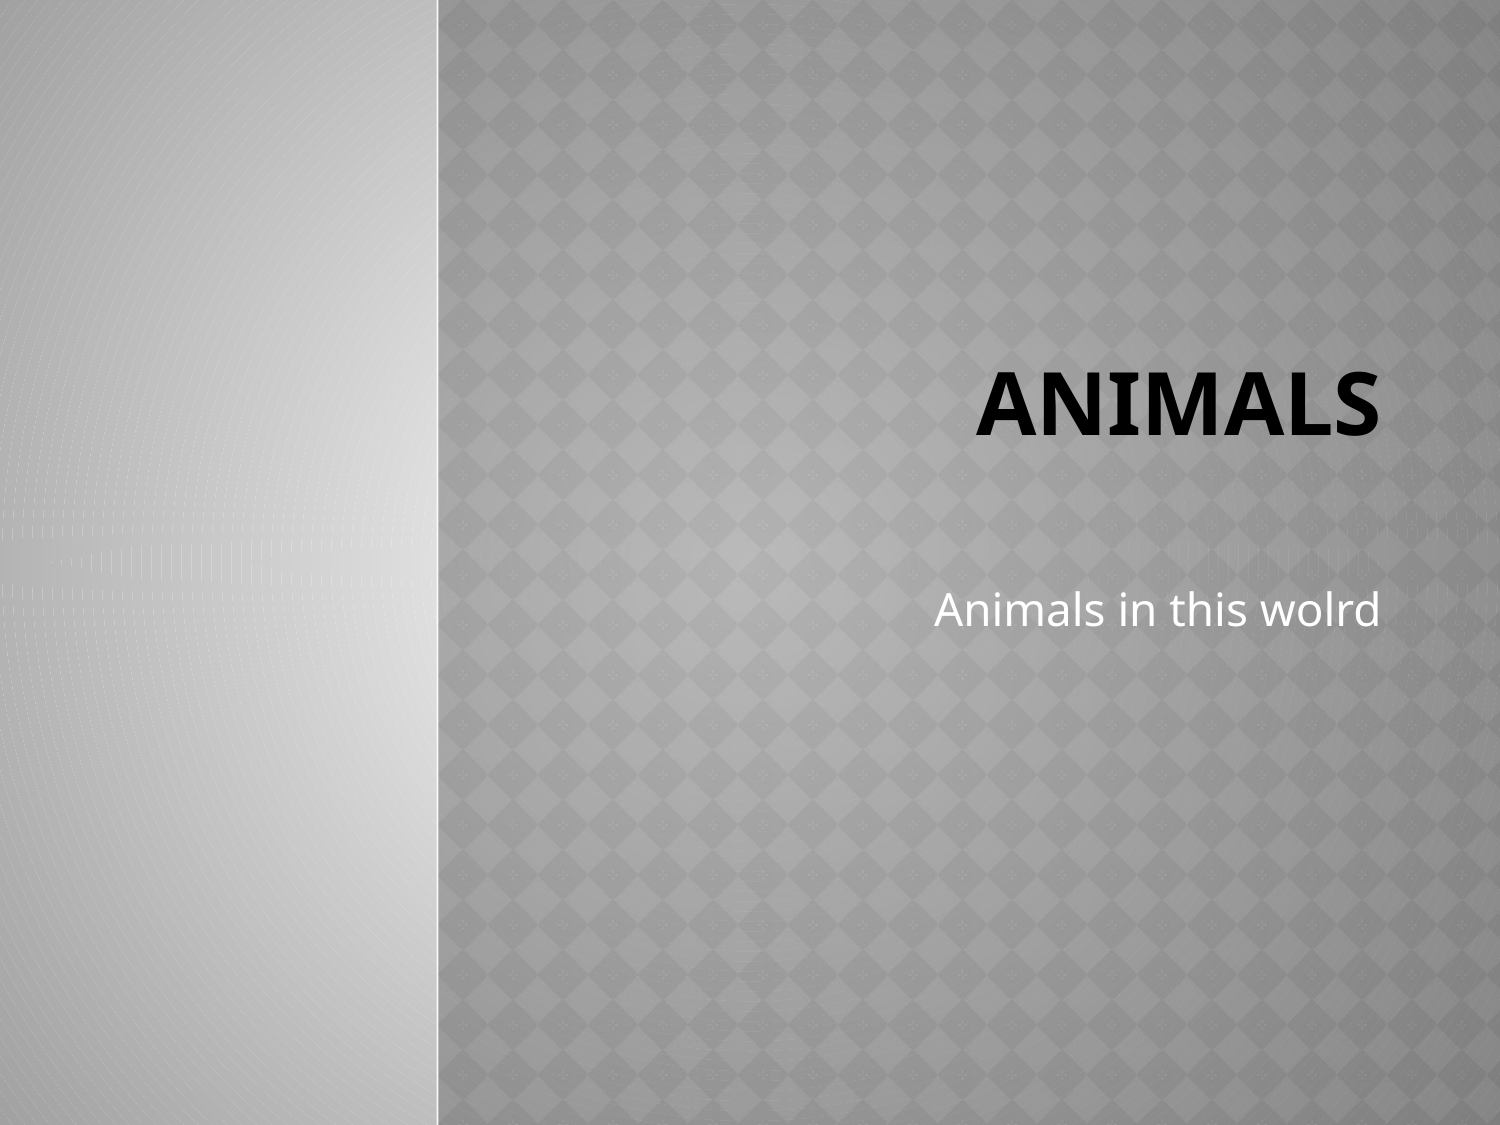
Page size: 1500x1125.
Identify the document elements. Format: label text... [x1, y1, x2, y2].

title Animals [552, 87, 1390, 558]
subtitle Animals in this wolrd [550, 580, 1390, 762]
